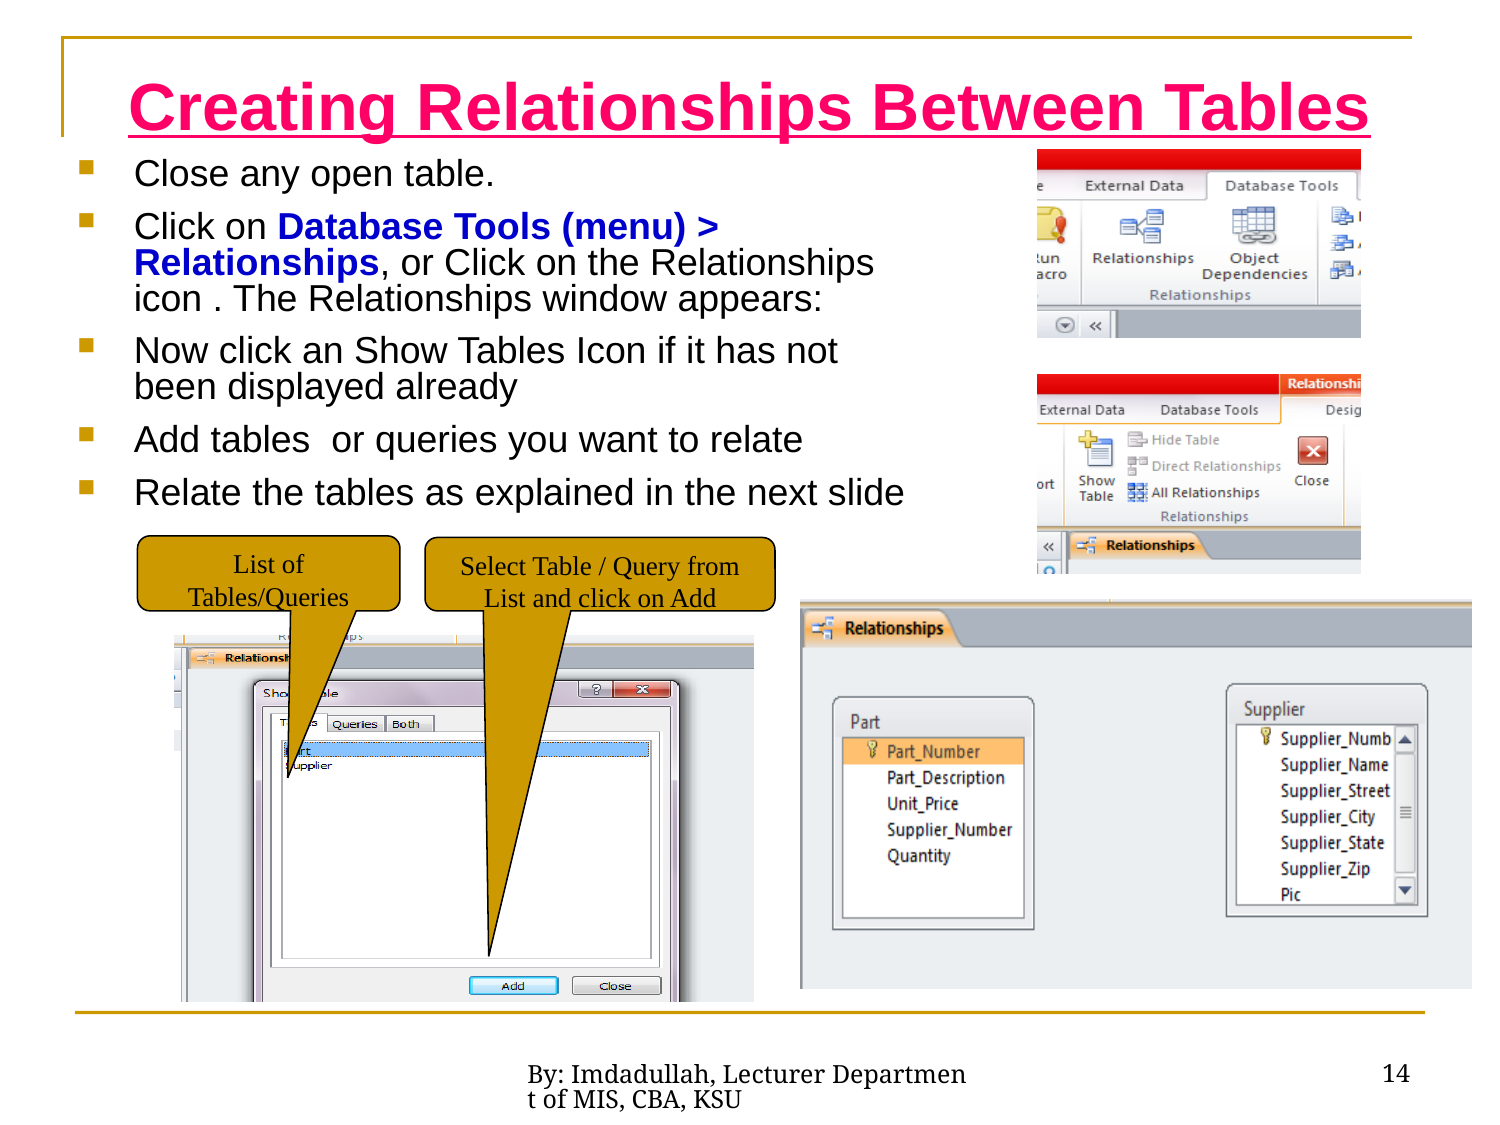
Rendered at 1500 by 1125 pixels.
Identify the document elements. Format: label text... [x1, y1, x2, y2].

text_box List of Tables/Queries [137, 535, 400, 634]
picture [1037, 374, 1362, 574]
slide_number 14 [1074, 1024, 1425, 1100]
picture [1037, 149, 1362, 338]
title Creating Relationships Between Tables [75, 45, 1425, 163]
text_box Select Table / Query from List and click on Add [425, 537, 776, 634]
footer By: Imdadullah, Lecturer Department of MIS, CBA, KSU [512, 1025, 988, 1100]
picture [174, 635, 754, 1002]
picture [799, 599, 1473, 990]
list Close any open table. Click on Database Tools (menu) > Relationships, or Click on the Relationships icon . The Relationships window appears: Now click an Show Tables Icon if it has not been displayed already Add tables or queries you want to relate Relate the tables as explained in the next slide [62, 149, 938, 1000]
